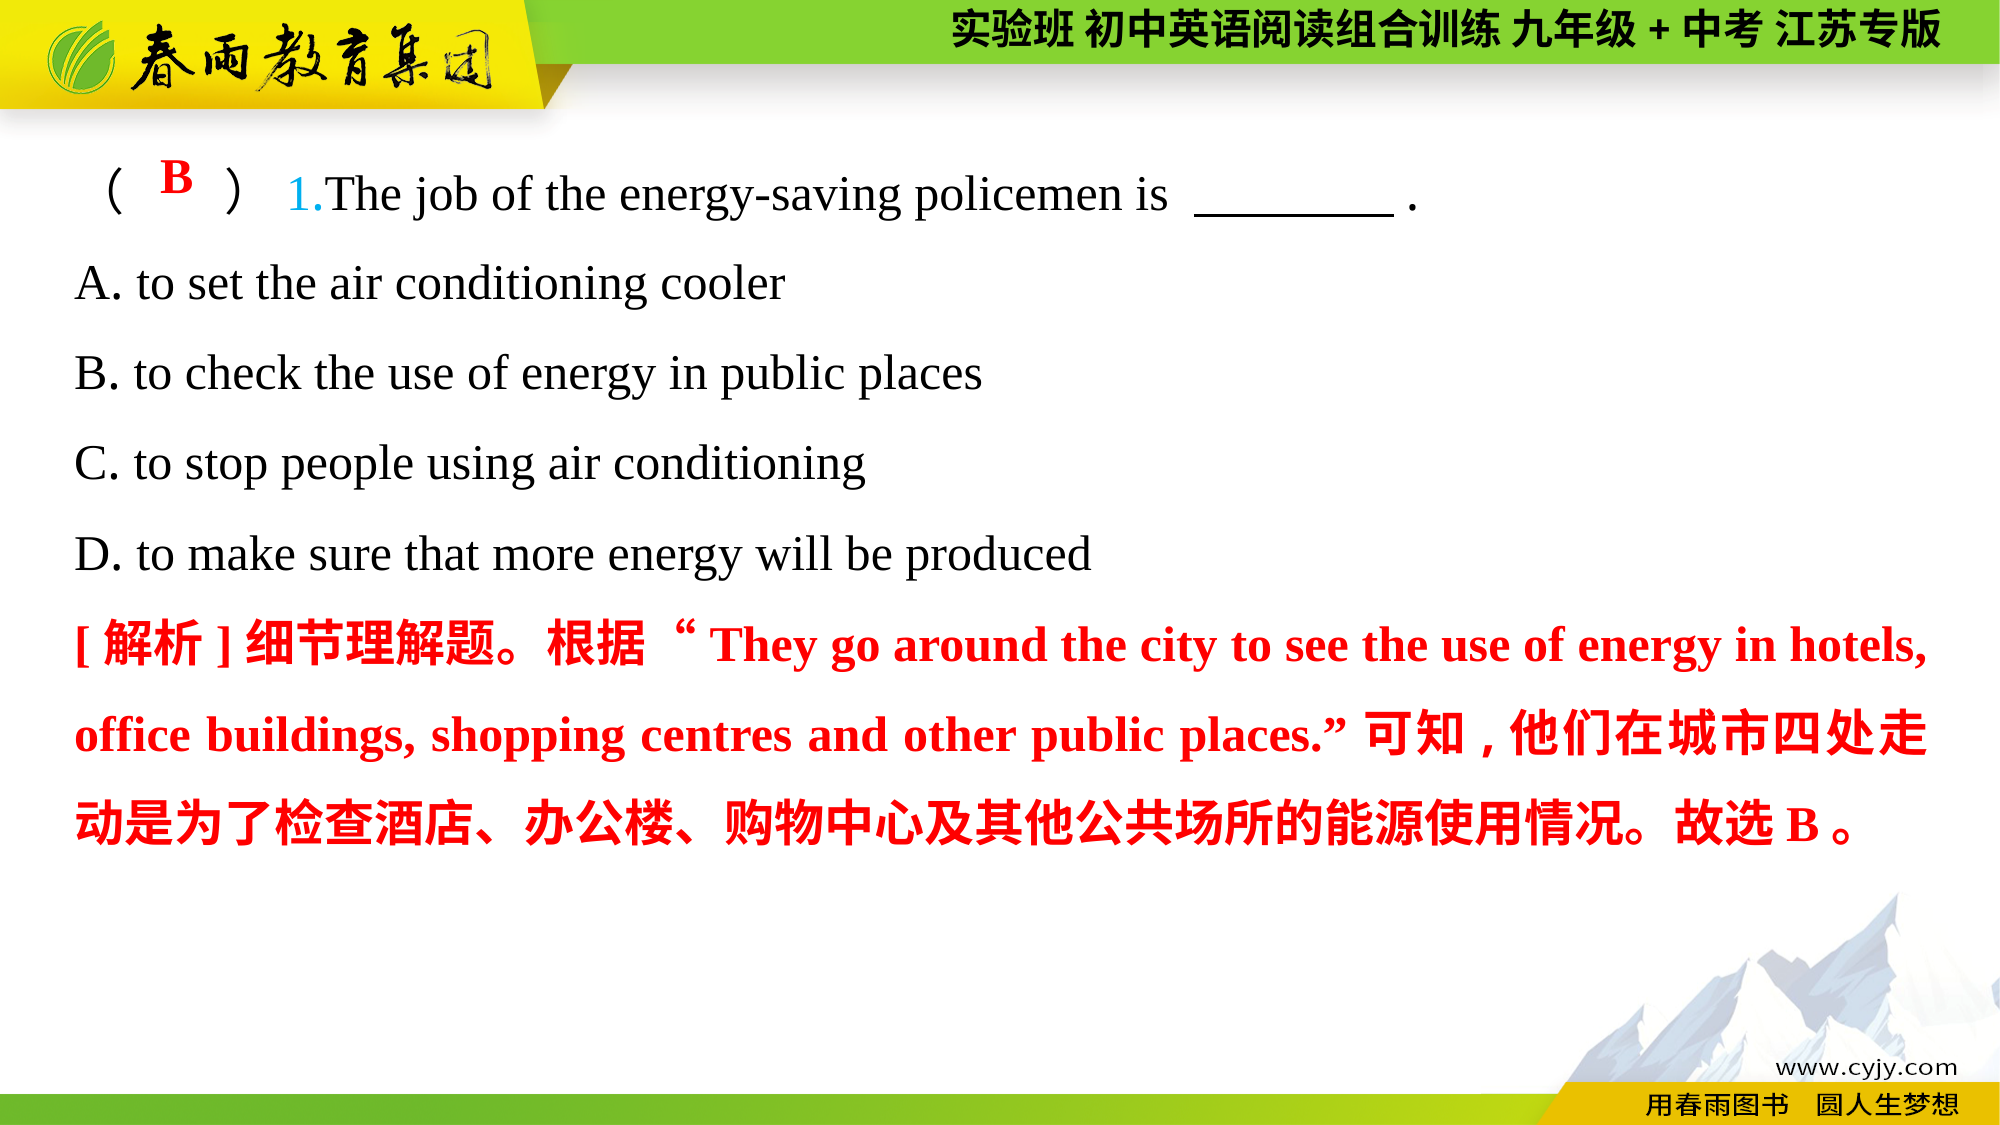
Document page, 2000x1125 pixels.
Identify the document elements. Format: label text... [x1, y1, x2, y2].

text_box B [145, 136, 209, 211]
picture [0, 0, 2000, 1125]
text_box [解析]细节理解题。根据“They go around the city to see the use of energy in hotels, office buildings, shopping centres and other public places.”可知,他们在城市四处走动是为了检查酒店、办公楼、购物中心及其他公共场所的能源使用情况。故选B。 [59, 574, 1944, 860]
list （ ）1.The job of the energy-saving policemen is . A. to set the air conditioning cooler B. to check the use of energy in public places C. to stop people using air conditioning D. to make sure that more energy will be produced [59, 122, 1944, 574]
